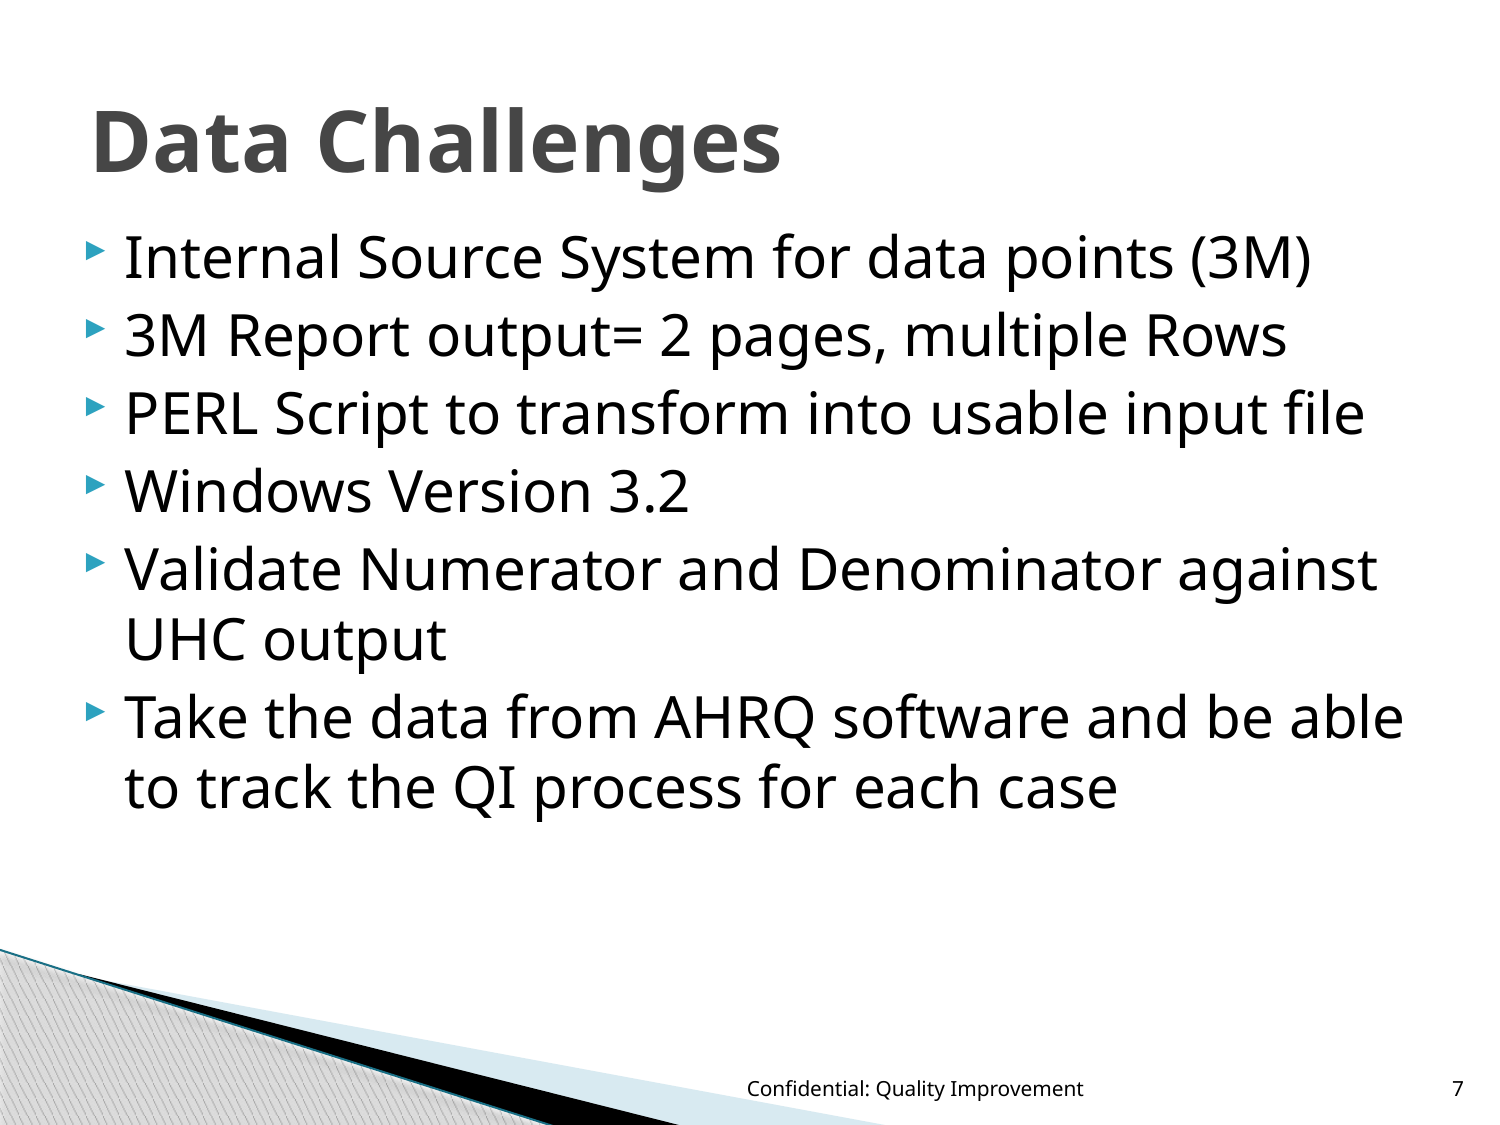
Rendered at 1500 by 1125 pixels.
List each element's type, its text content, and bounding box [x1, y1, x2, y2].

title Data Challenges [75, 45, 1425, 233]
footer Confidential: Quality Improvement [718, 1051, 1105, 1112]
list Internal Source System for data points (3M) 3M Report output= 2 pages, multiple Rows PERL Script to transform into usable input file Windows Version 3.2 Validate Numerator and Denominator against UHC output Take the data from AHRQ software and be able to track the QI process for each case [50, 212, 1438, 986]
slide_number 7 [1418, 1051, 1479, 1112]
